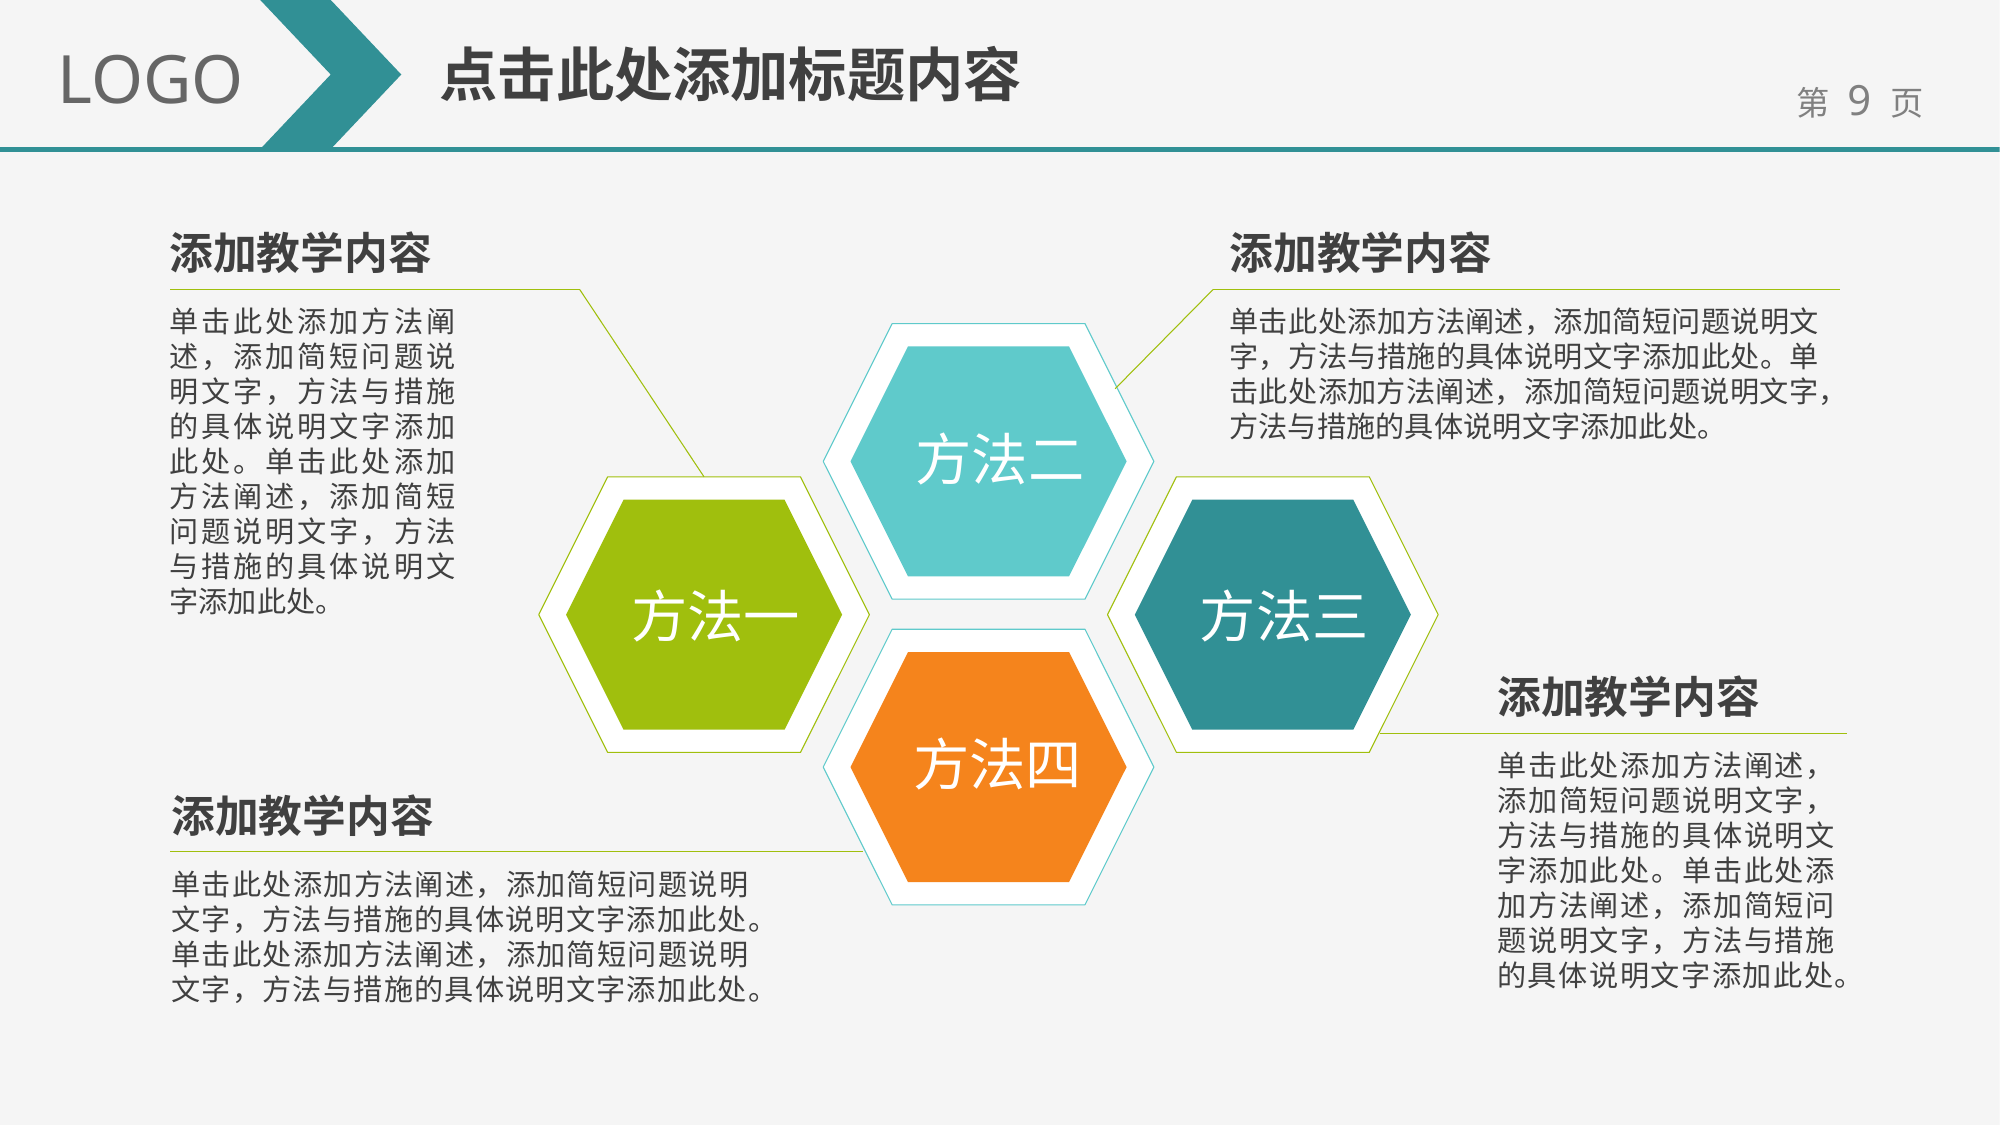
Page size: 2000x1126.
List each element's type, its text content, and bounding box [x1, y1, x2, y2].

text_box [1107, 476, 1439, 753]
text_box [1114, 289, 1840, 389]
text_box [169, 289, 705, 478]
text_box [258, 0, 403, 148]
text_box 单击此处添加方法阐述，添加简短问题说明文字，方法与措施的具体说明文字添加此处。单击此处添加方法阐述，添加简短问题说明文字，方法与措施的具体说明文字添加此处。 [151, 856, 769, 1017]
text_box 点击此处添加标题内容 [424, 31, 1095, 116]
text_box 单击此处添加方法阐述，添加简短问题说明文字，方法与措施的具体说明文字添加此处。单击此处添加方法阐述，添加简短问题说明文字，方法与措施的具体说明文字添加此处。 [1209, 395, 1840, 454]
text_box 单击此处添加方法阐述，添加简短问题说明文字，方法与措施的具体说明文字添加此处。单击此处添加方法阐述，添加简短问题说明文字，方法与措施的具体说明文字添加此处。 [1477, 737, 1856, 1003]
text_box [538, 476, 870, 753]
text_box 单击此处添加方法阐述，添加简短问题说明文字，方法与措施的具体说明文字添加此处。单击此处添加方法阐述，添加简短问题说明文字，方法与措施的具体说明文字添加此处。 [149, 293, 476, 629]
text_box LOGO [42, 29, 259, 125]
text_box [822, 323, 1155, 600]
text_box 添加教学内容 [1209, 215, 1584, 287]
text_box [822, 628, 1155, 906]
text_box 添加教学内容 [149, 215, 523, 288]
text_box 添加教学内容 [151, 778, 525, 851]
text_box 添加教学内容 [1477, 659, 1851, 732]
